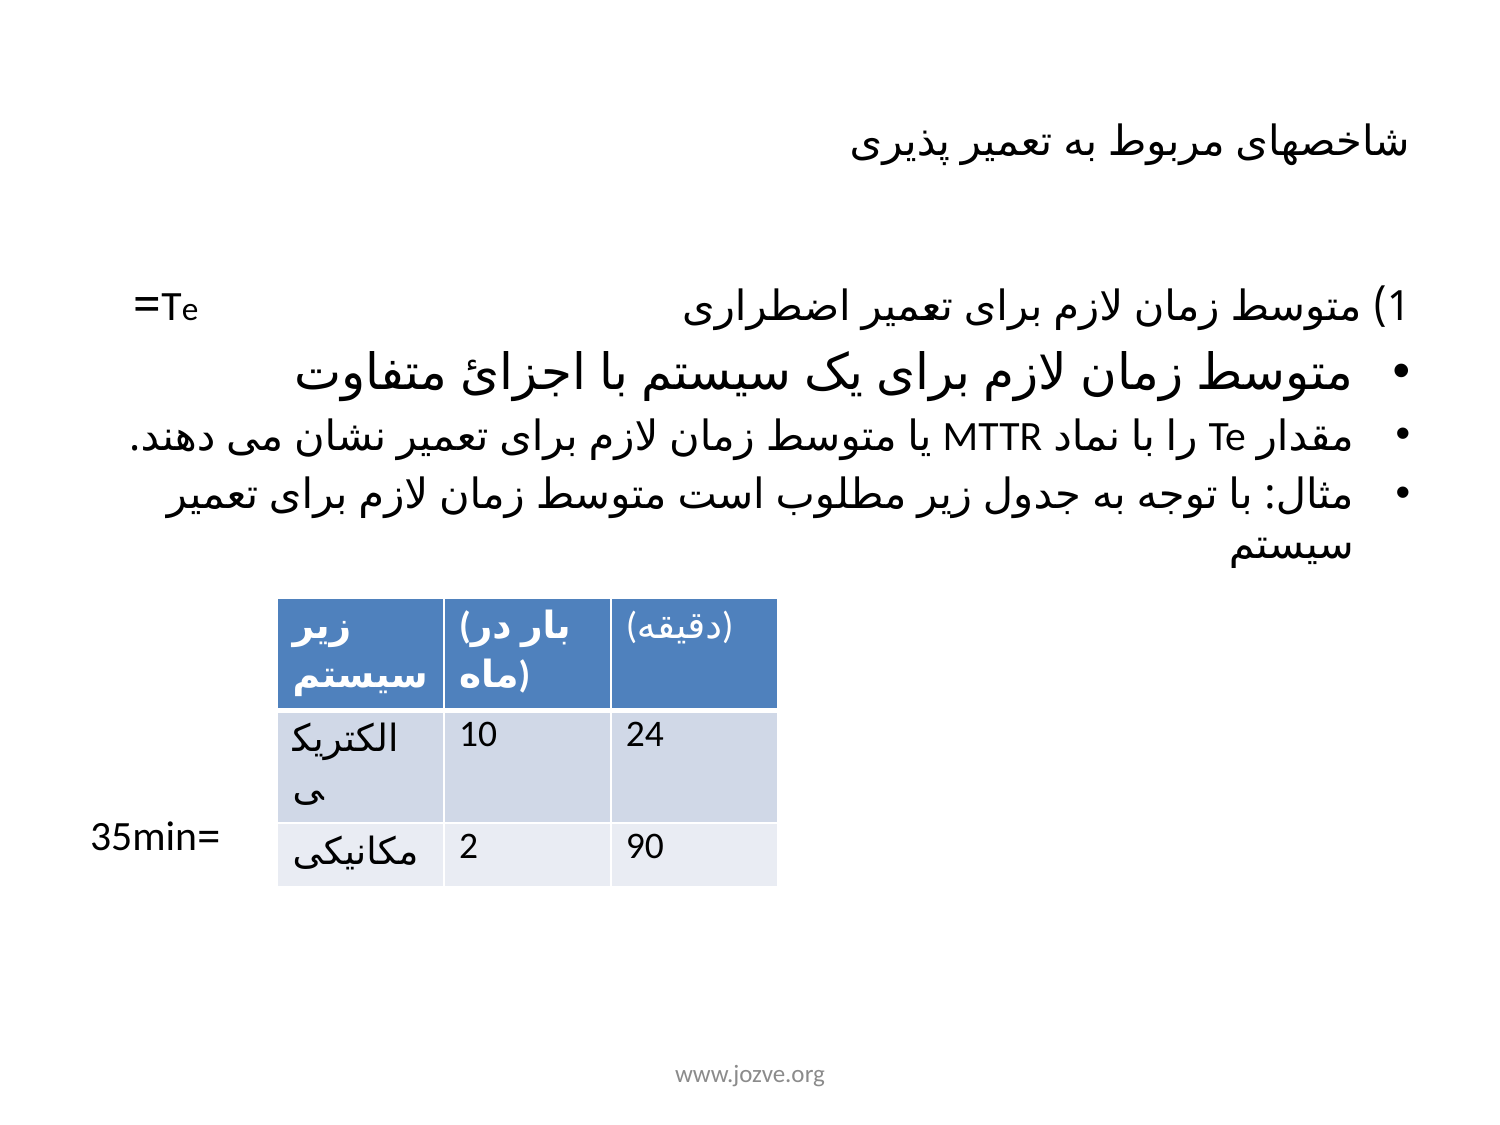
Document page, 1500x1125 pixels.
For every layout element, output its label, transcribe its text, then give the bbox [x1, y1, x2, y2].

footer www.jozve.org [512, 1042, 988, 1103]
title شاخصهای مربوط به تعمیر پذیری [75, 45, 1425, 233]
